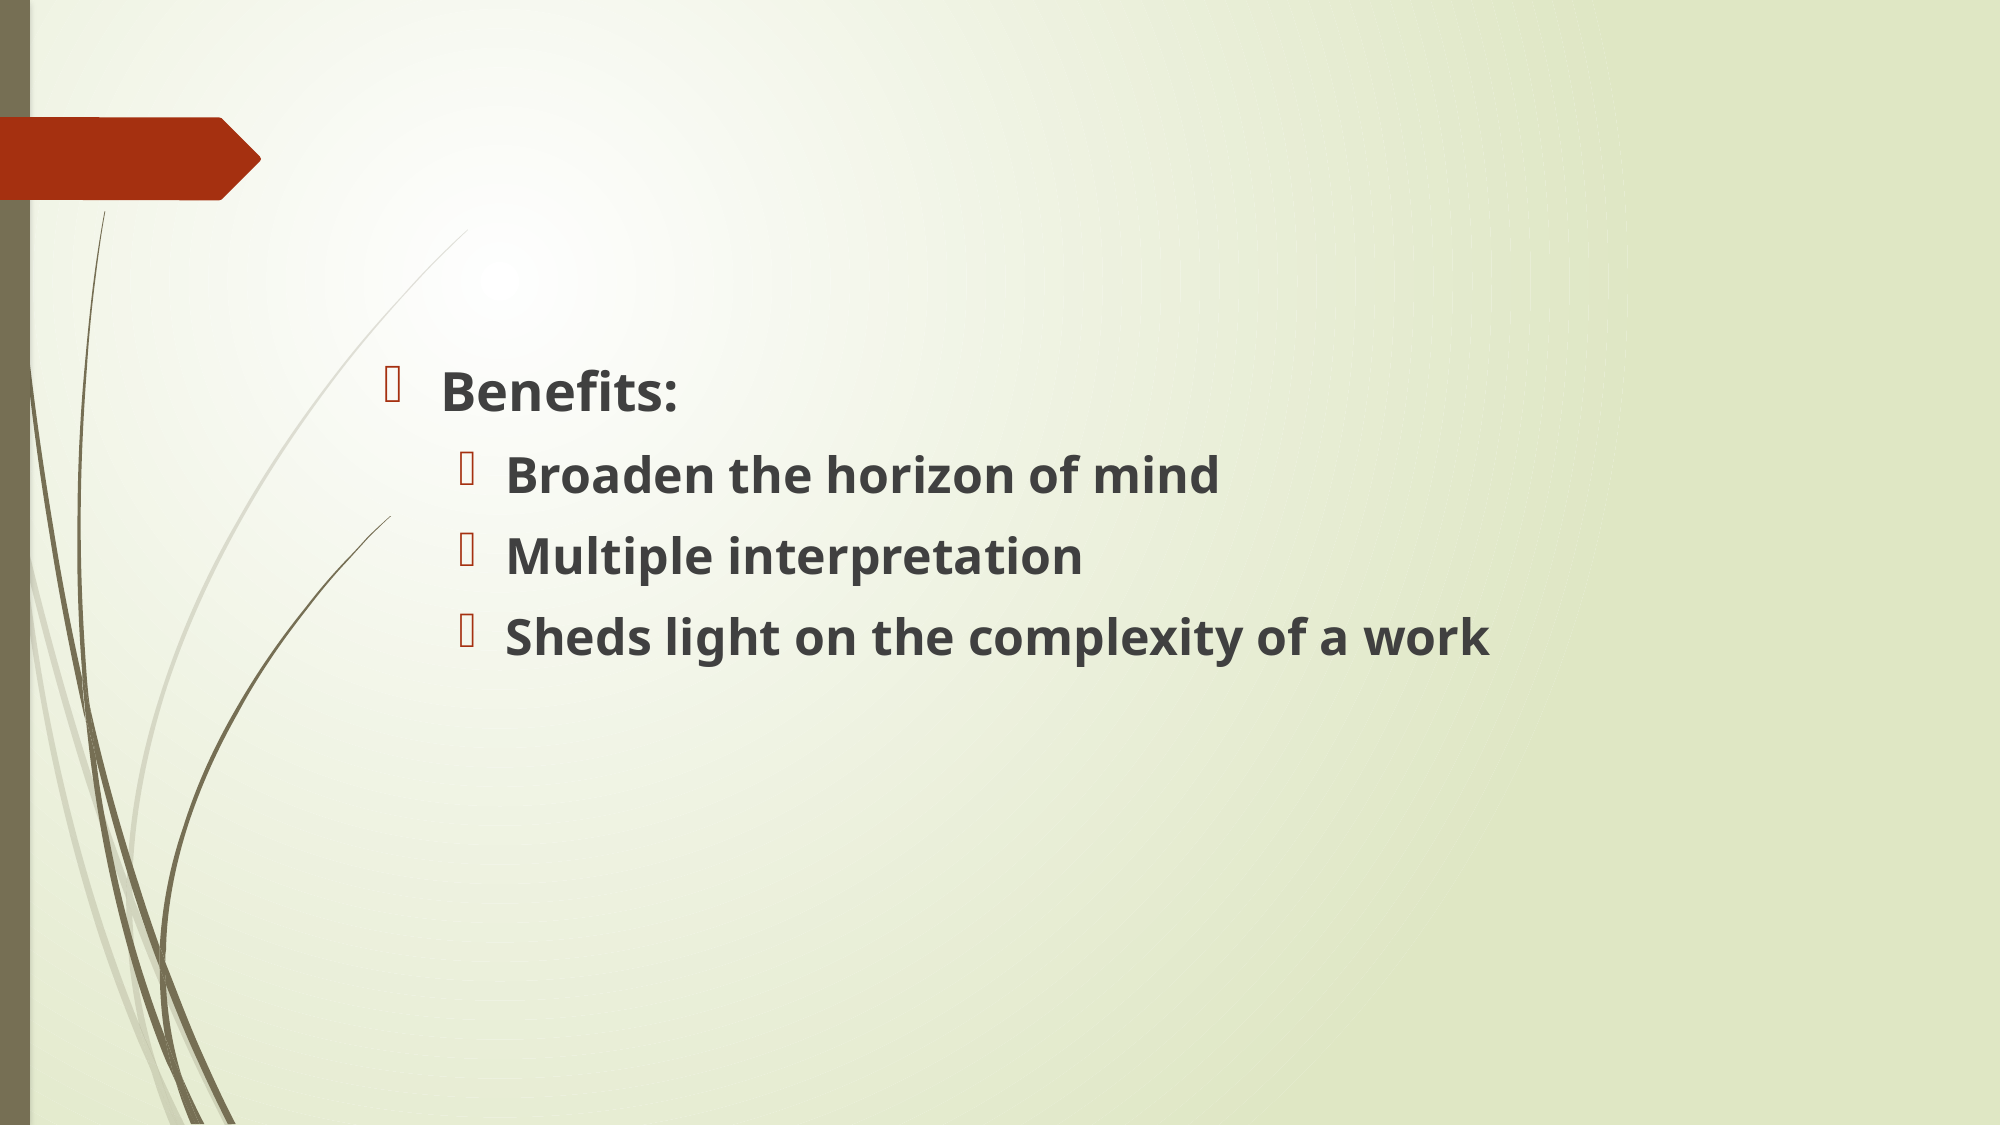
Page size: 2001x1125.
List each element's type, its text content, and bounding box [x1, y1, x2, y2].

list Benefits: Broaden the horizon of mind Multiple interpretation Sheds light on the complexity of a work [368, 350, 1892, 970]
